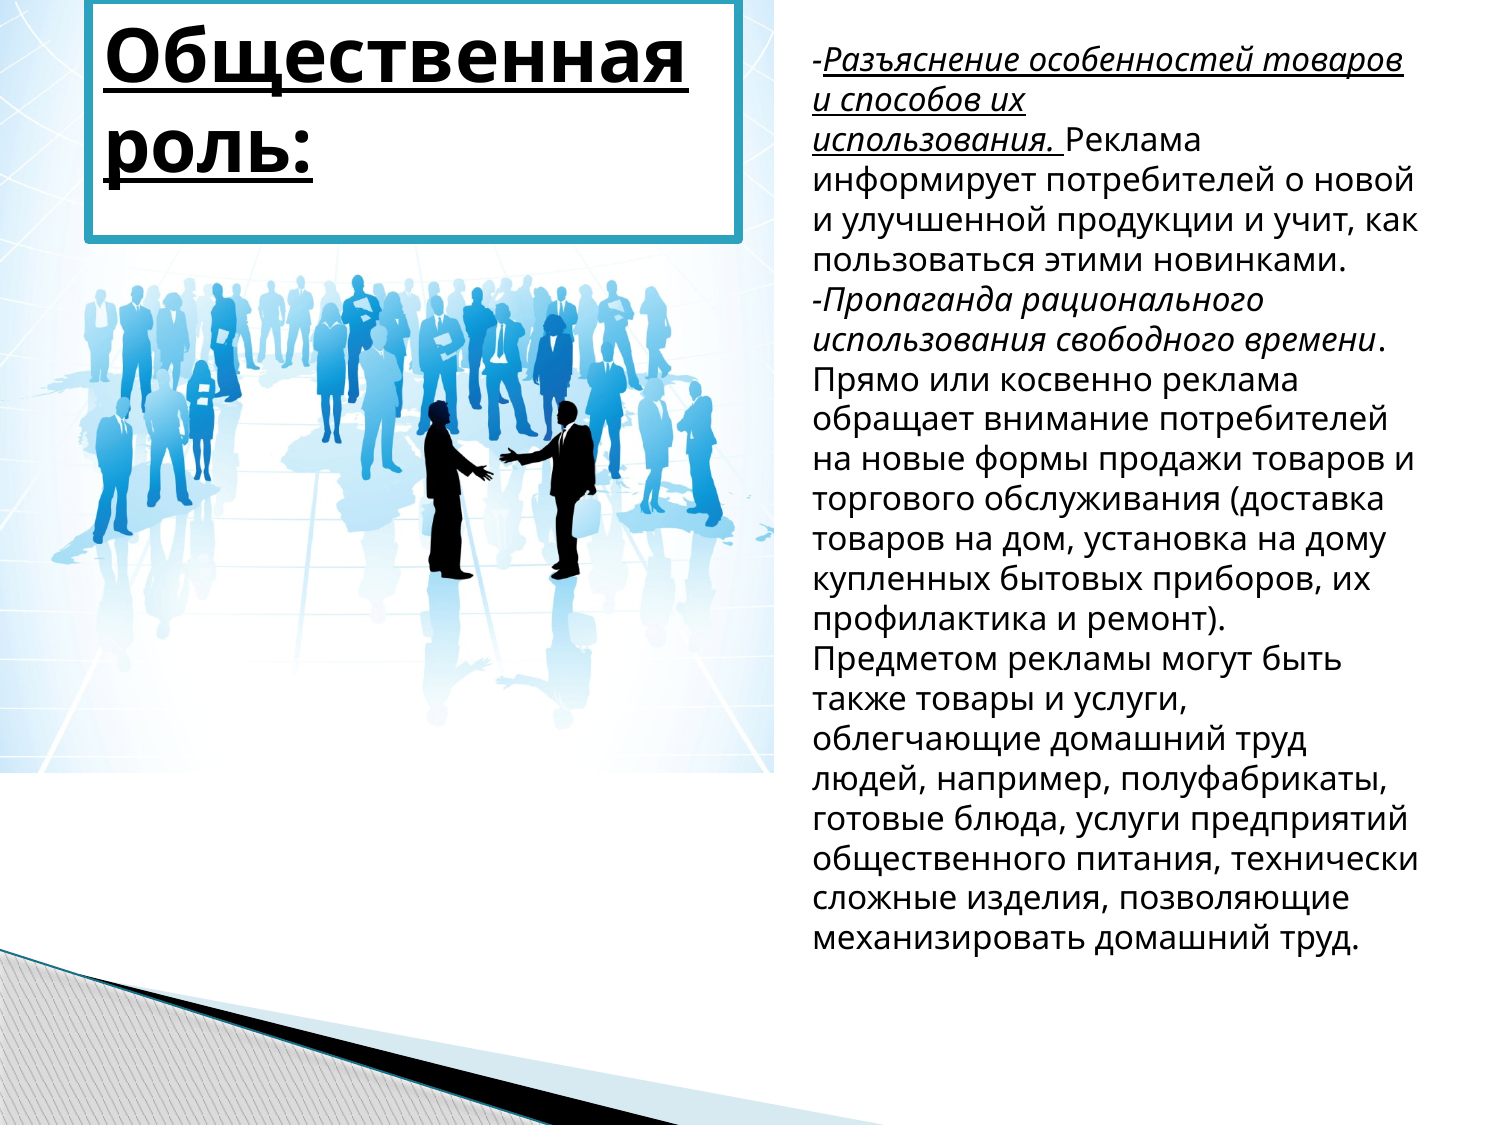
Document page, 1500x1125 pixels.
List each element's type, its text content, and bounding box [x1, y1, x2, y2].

picture [0, 0, 774, 773]
text_box -Разъяснение особенностей товаров и способов их использования. Реклама информирует потребителей о новой и улучшенной продукции и учит, как пользоваться этими новинками. -Пропаганда рационального использования свободного времени. Прямо или косвенно реклама обращает внимание потребителей на новые формы продажи товаров и торгового обслуживания (доставка товаров на дом, установка на дому купленных бытовых приборов, их профилактика и ремонт). Предметом рекламы могут быть также товары и услуги, облегчающие домашний труд людей, например, полуфабрикаты, готовые блюда, услуги предприятий общественного питания, технически сложные изделия, позволяющие механизировать домашний труд. [797, 30, 1436, 1004]
